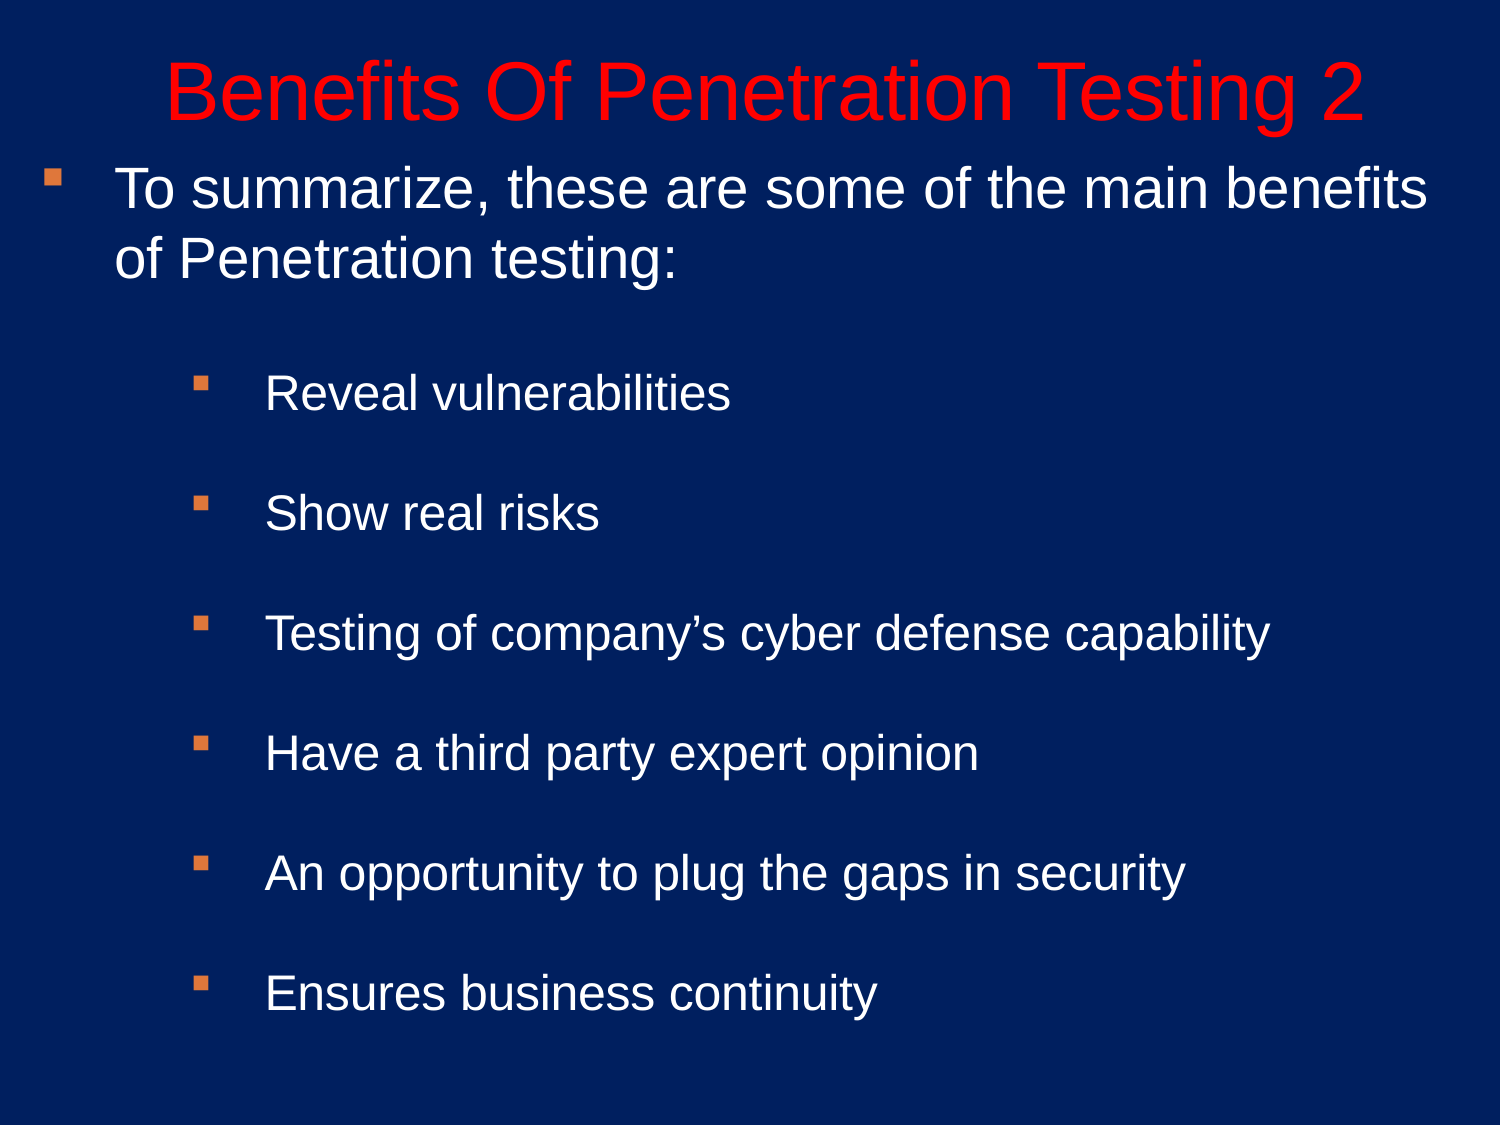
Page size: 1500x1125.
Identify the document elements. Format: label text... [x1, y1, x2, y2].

title Benefits Of Penetration Testing 2 [50, 12, 1462, 149]
text_box To summarize, these are some of the main benefits of Penetration testing: Reveal vulnerabilities Show real risks Testing of company’s cyber defense capability Have a third party expert opinion An opportunity to plug the gaps in security Ensures business continuity [37, 149, 1463, 1125]
